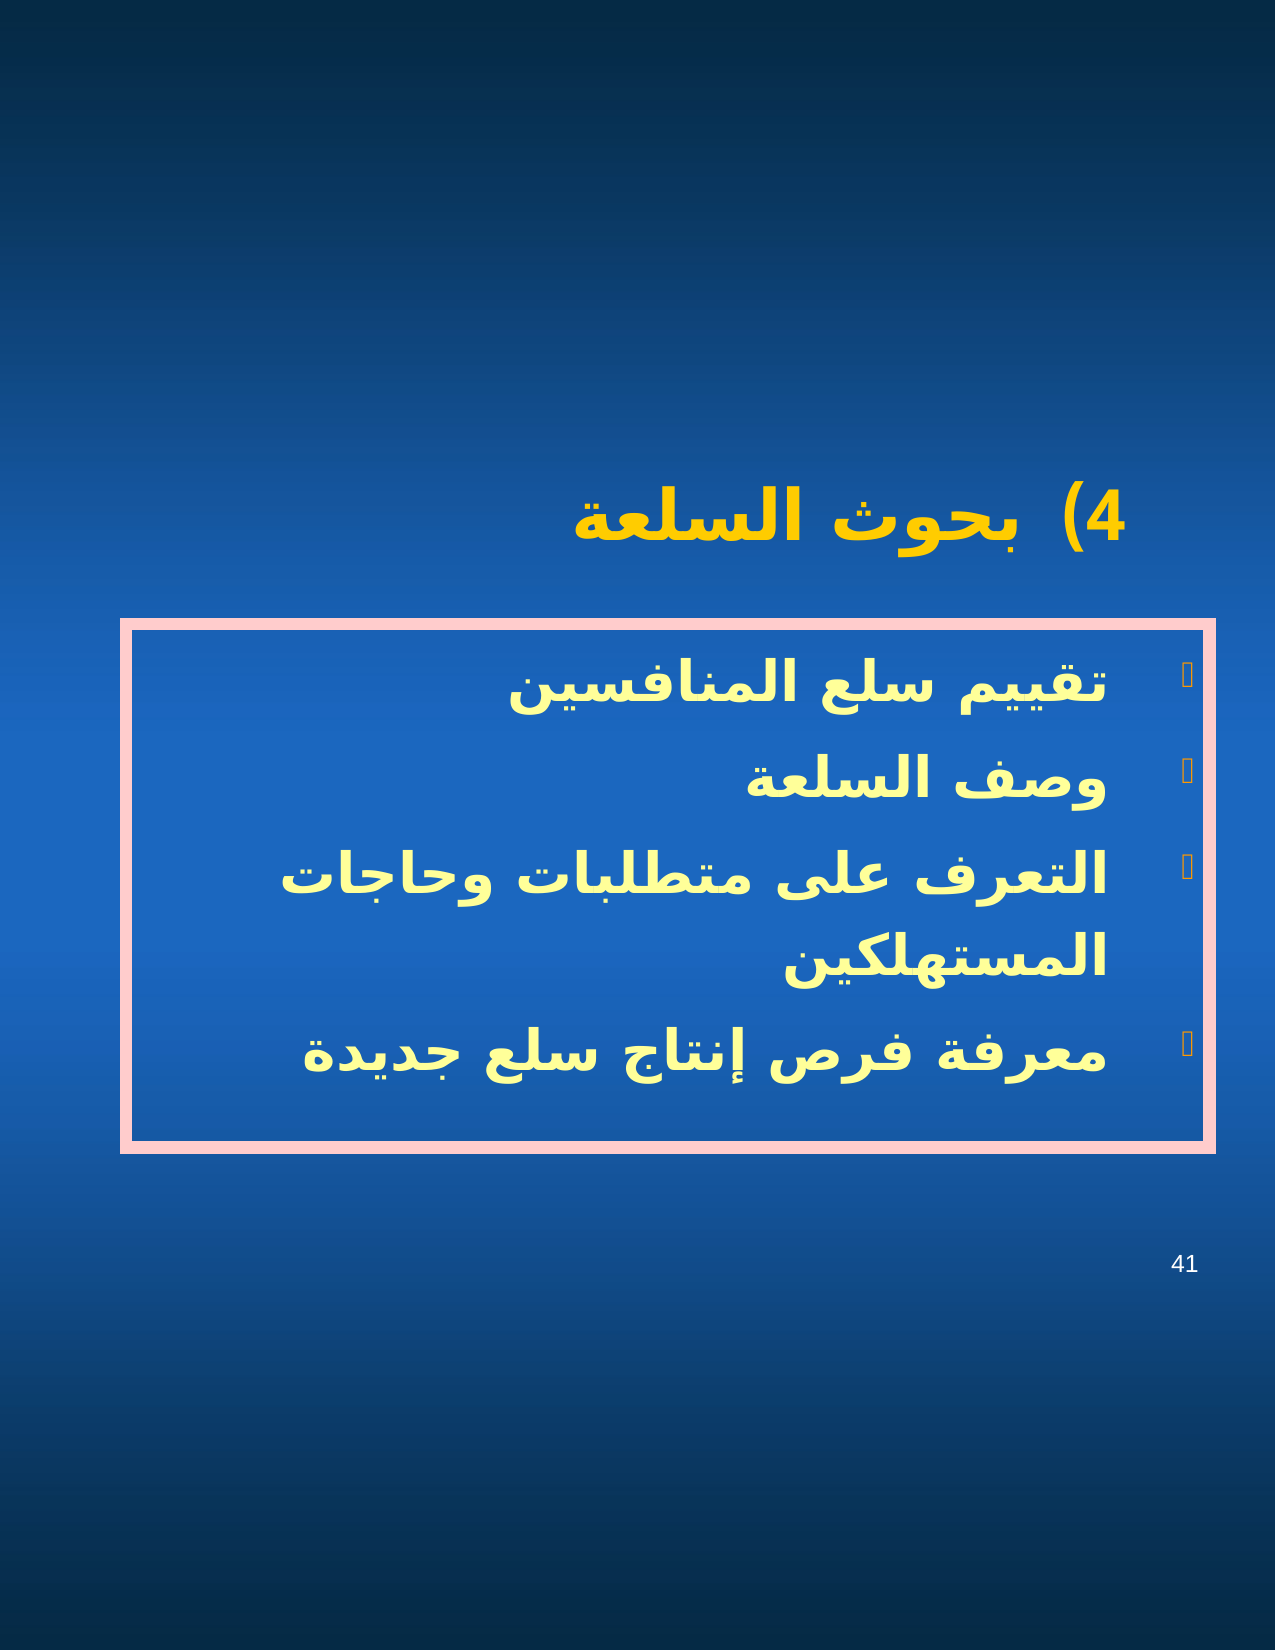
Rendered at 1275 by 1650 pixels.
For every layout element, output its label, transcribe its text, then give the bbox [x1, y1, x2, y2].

text_box 41 [913, 1217, 1212, 1284]
text_box تقييم سلع المنافسين وصف السلعة التعرف على متطلبات وحاجات المستهلكين معرفة فرص إنتاج سلع جديدة [125, 624, 1210, 1148]
picture [0, 0, 1275, 1650]
text_box 4) بحوث السلعة [514, 462, 1143, 563]
